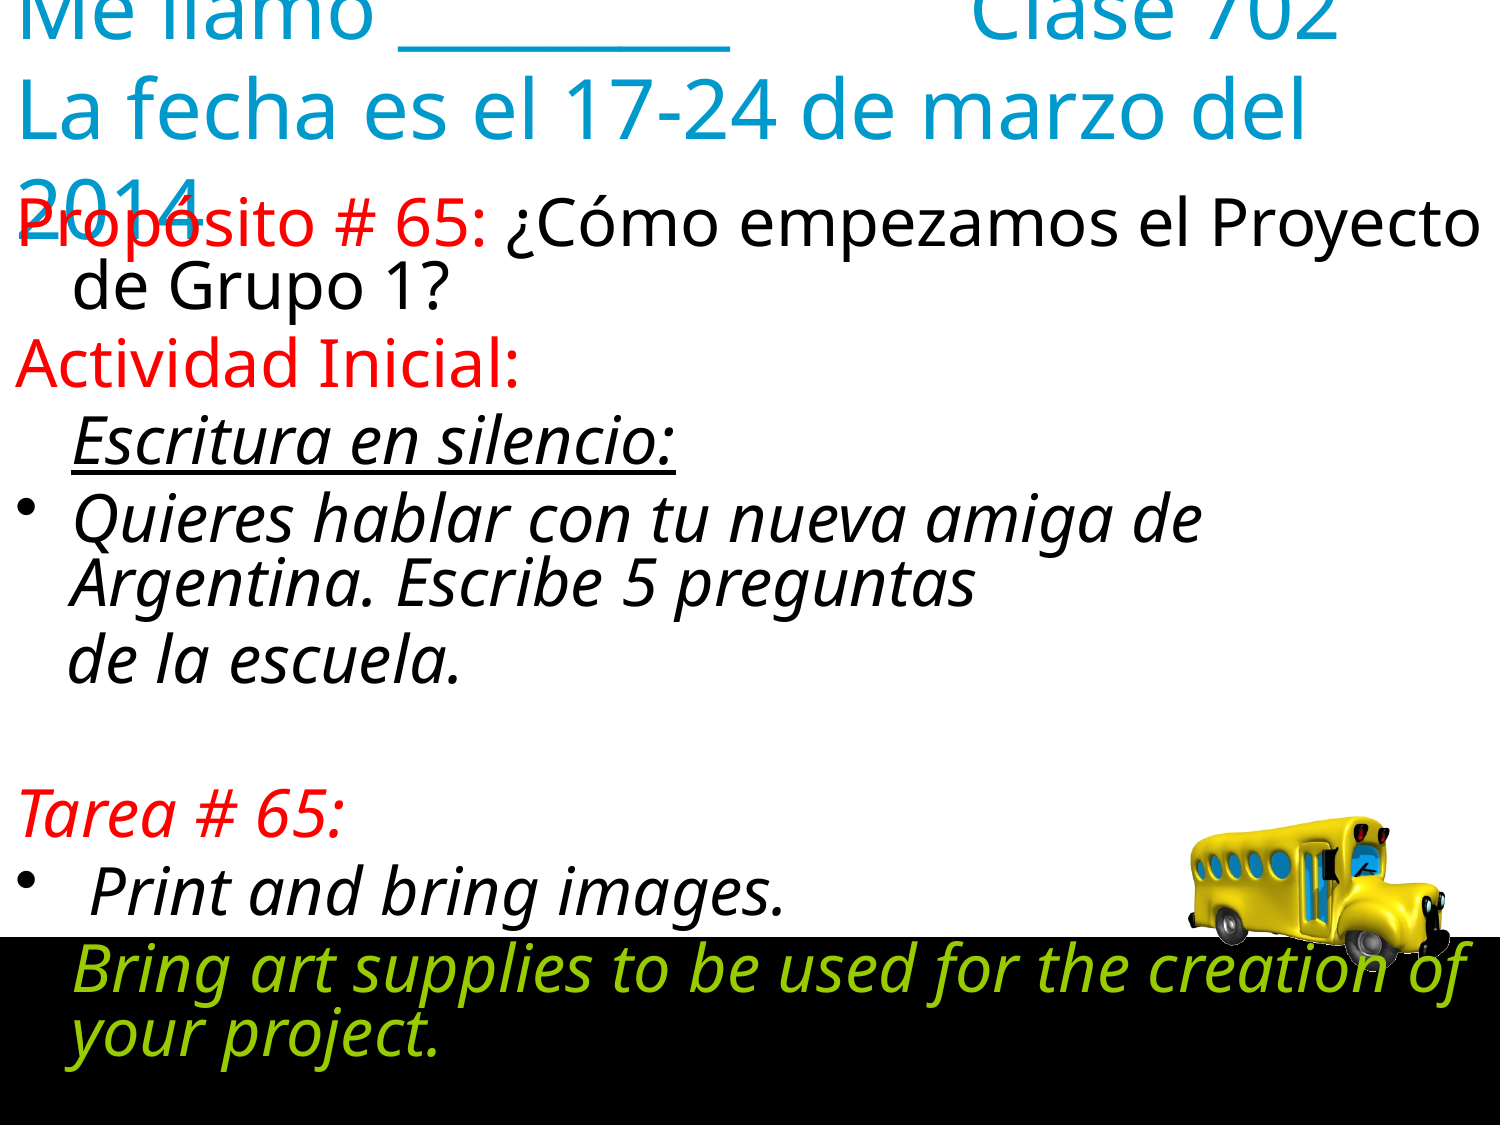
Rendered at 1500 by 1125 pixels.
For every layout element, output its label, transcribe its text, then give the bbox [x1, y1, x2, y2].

title Me llamo _________ Clase 702 La fecha es el 17-24 de marzo del 2014 [0, 12, 1500, 187]
list Propósito # 65: ¿Cómo empezamos el Proyecto de Grupo 1? Actividad Inicial: Escritura en silencio: Quieres hablar con tu nueva amiga de Argentina. Escribe 5 preguntas de la escuela. Tarea # 65: Print and bring images. Bring art supplies to be used for the creation of your project. [0, 187, 1500, 1125]
